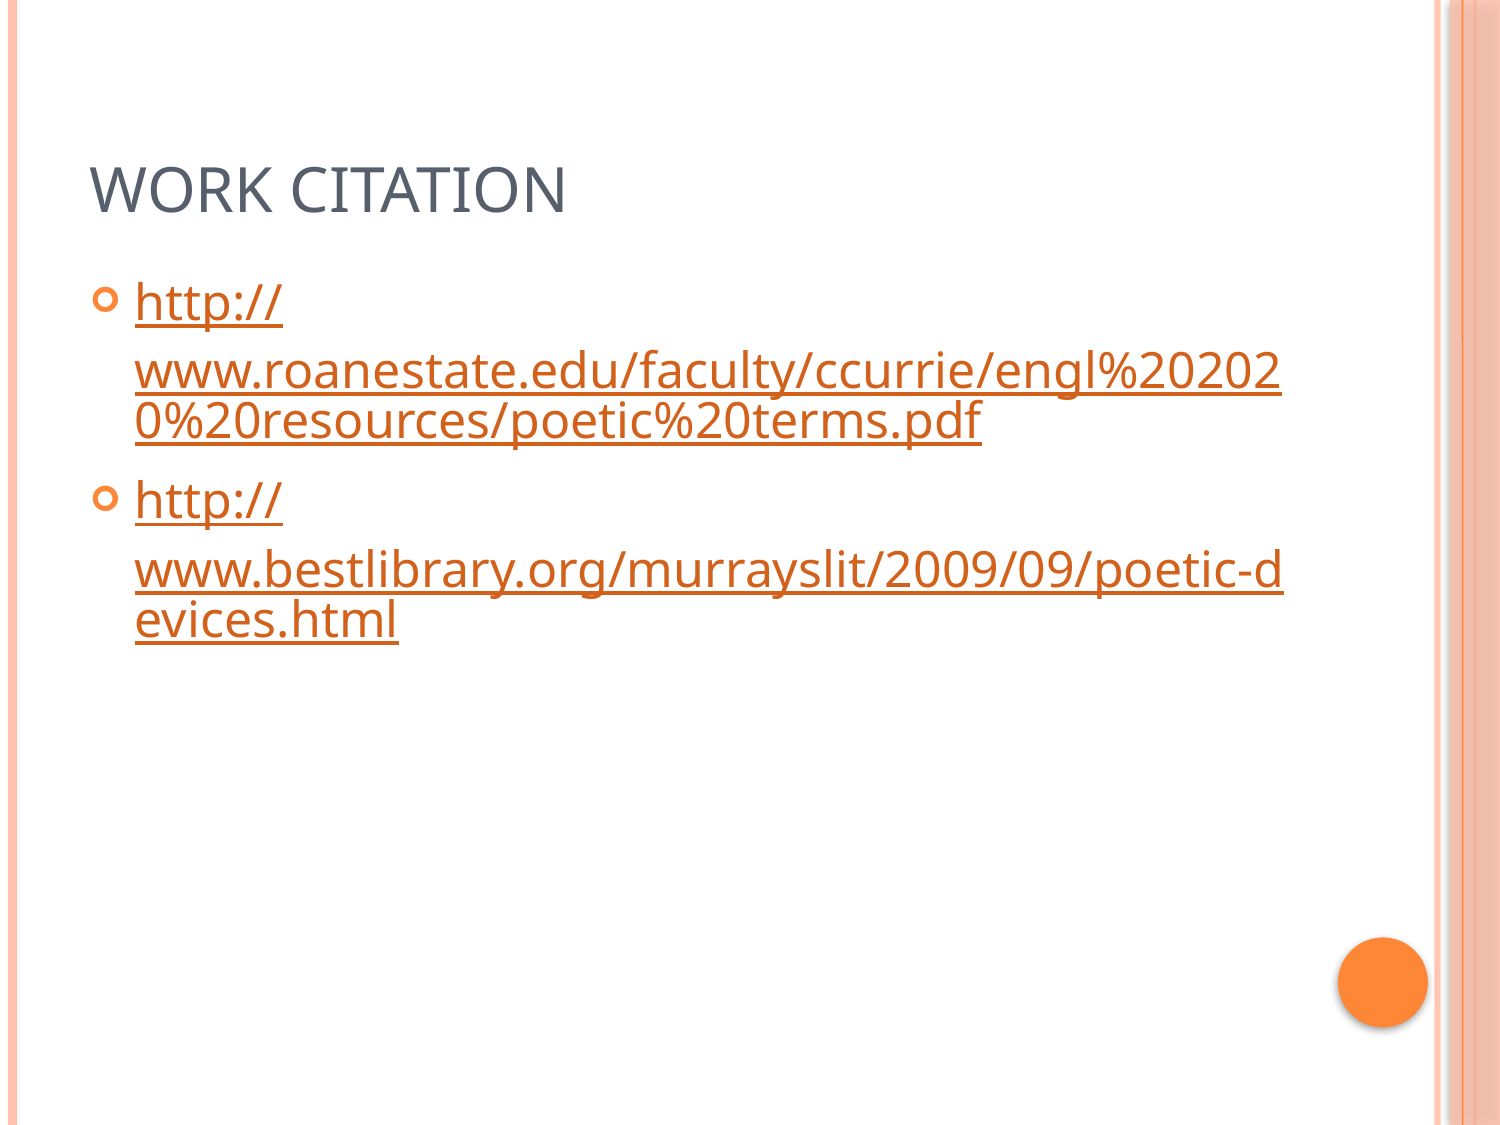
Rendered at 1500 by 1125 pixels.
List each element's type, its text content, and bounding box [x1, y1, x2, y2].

title Work citation [75, 45, 1300, 233]
list http://www.roanestate.edu/faculty/ccurrie/engl%202020%20resources/poetic%20terms.pdf http://www.bestlibrary.org/murrayslit/2009/09/poetic-devices.html [75, 262, 1300, 1062]
